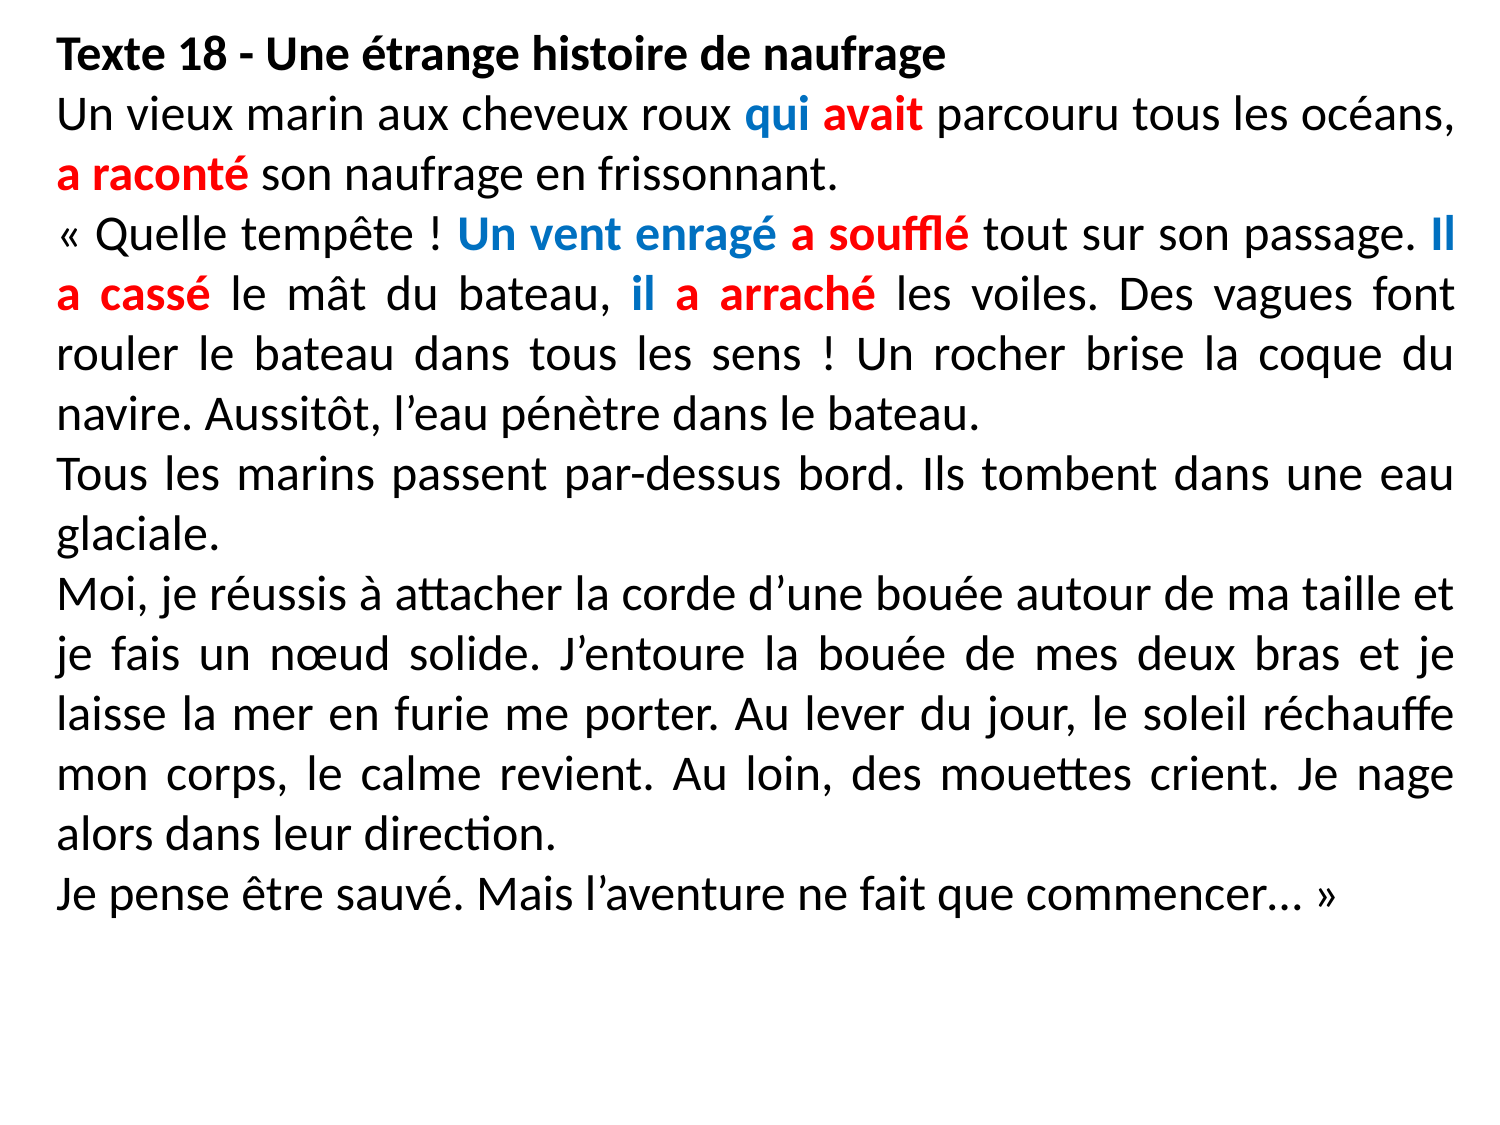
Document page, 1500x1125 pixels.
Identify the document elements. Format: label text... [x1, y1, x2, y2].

text_box Texte 18 - Une étrange histoire de naufrage Un vieux marin aux cheveux roux qui avait parcouru tous les océans, a raconté son naufrage en frissonnant. « Quelle tempête ! Un vent enragé a soufflé tout sur son passage. Il a cassé le mât du bateau, il a arraché les voiles. Des vagues font rouler le bateau dans tous les sens ! Un rocher brise la coque du navire. Aussitôt, l’eau pénètre dans le bateau. Tous les marins passent par-dessus bord. Ils tombent dans une eau glaciale. Moi, je réussis à attacher la corde d’une bouée autour de ma taille et je fais un nœud solide. J’entoure la bouée de mes deux bras et je laisse la mer en furie me porter. Au lever du jour, le soleil réchauffe mon corps, le calme revient. Au loin, des mouettes crient. Je nage alors dans leur direction. Je pense être sauvé. Mais l’aventure ne fait que commencer… » [41, 13, 1471, 928]
